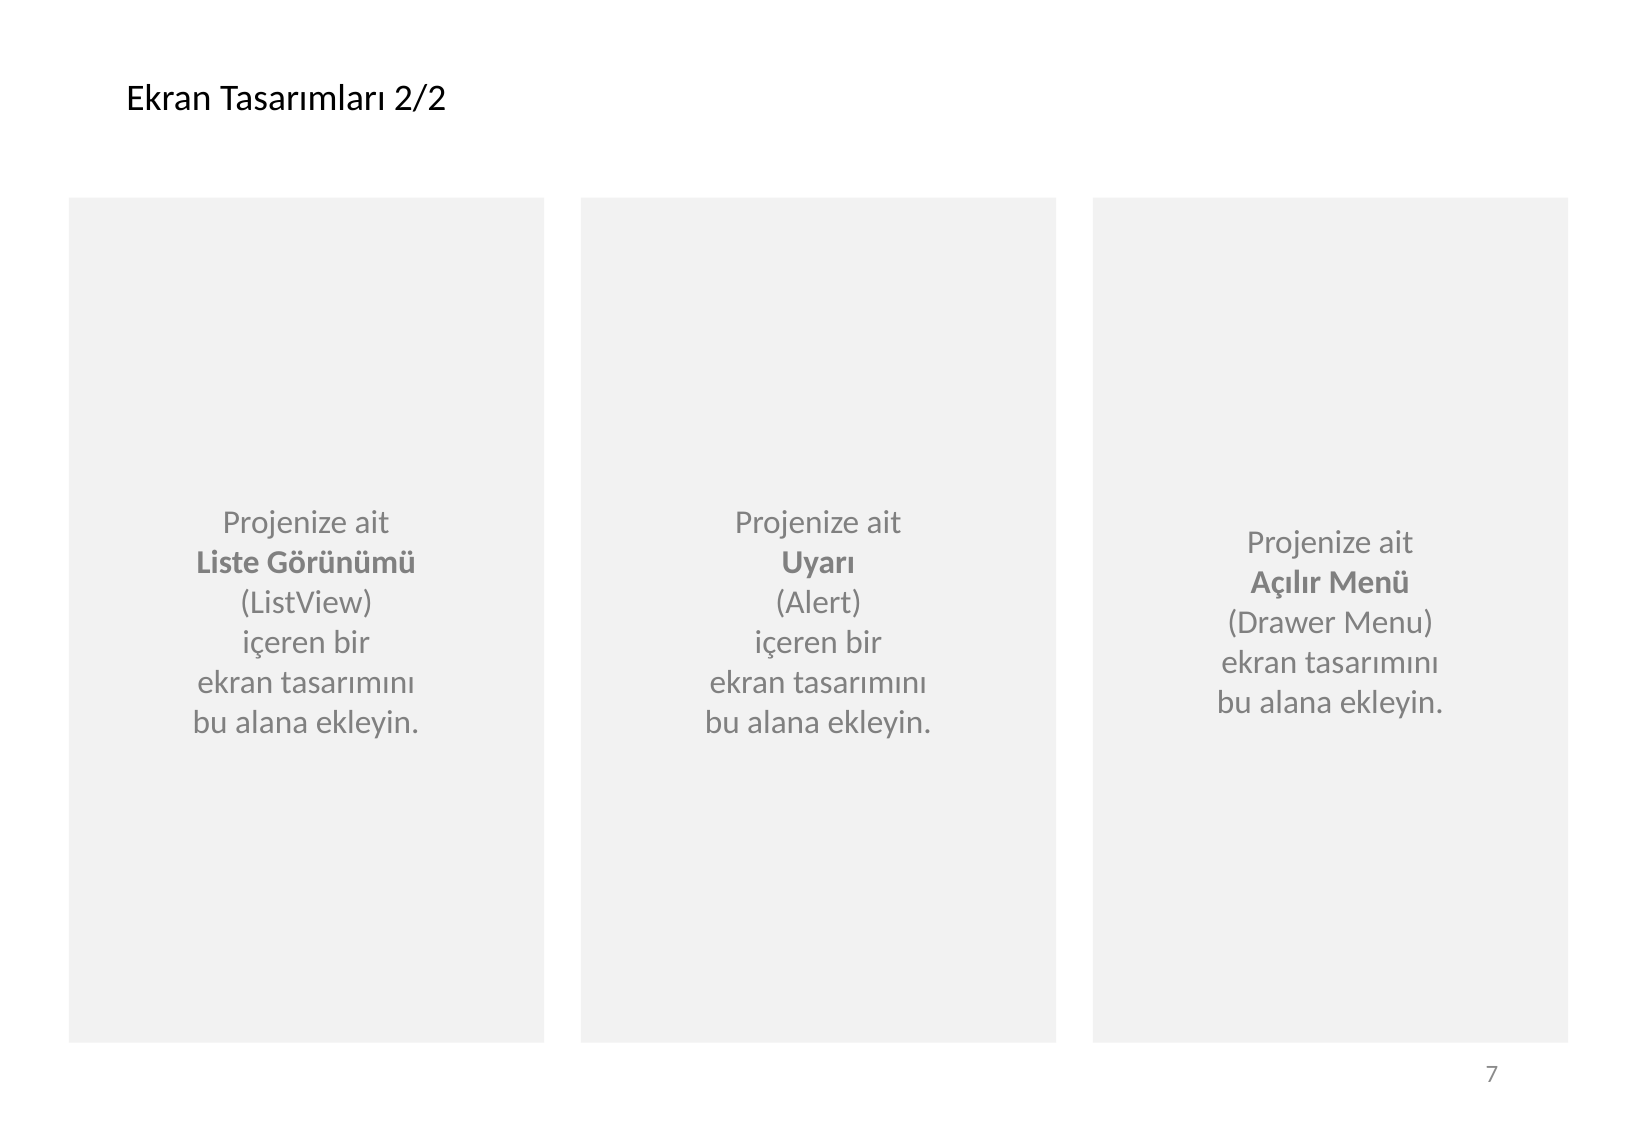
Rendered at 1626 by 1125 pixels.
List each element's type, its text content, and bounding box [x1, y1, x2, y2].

text_box Projenize ait Liste Görünümü (ListView) içeren bir ekran tasarımını bu alana ekleyin. [68, 197, 545, 1044]
text_box Projenize ait Uyarı (Alert) içeren bir ekran tasarımını bu alana ekleyin. [580, 197, 1057, 1044]
text_box Projenize ait Açılır Menü (Drawer Menu) ekran tasarımını bu alana ekleyin. [1092, 197, 1569, 1044]
text_box Ekran Tasarımları 2/2 [111, 65, 1514, 125]
slide_number 7 [1147, 1044, 1514, 1103]
